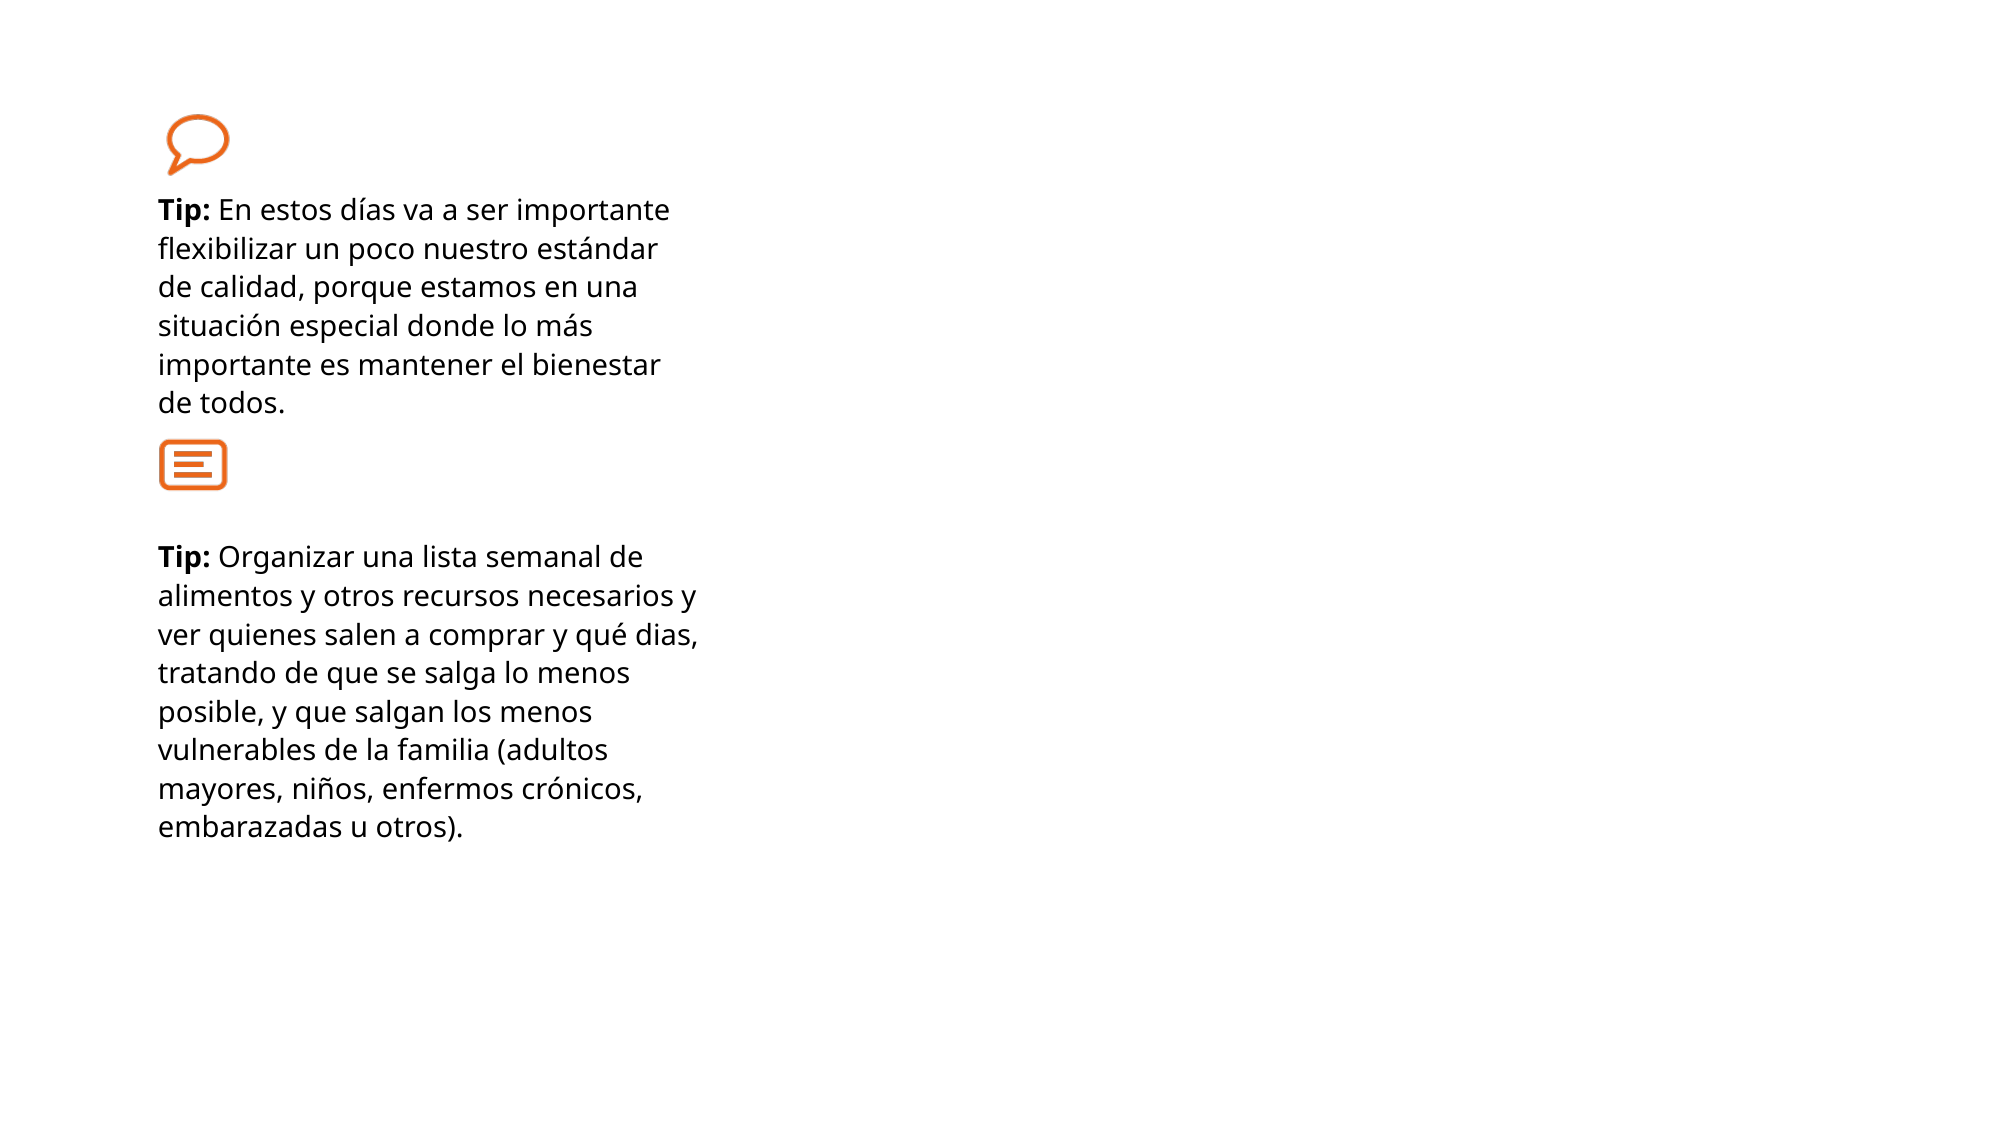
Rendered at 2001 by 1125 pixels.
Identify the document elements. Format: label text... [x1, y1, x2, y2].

text_box Tip: En estos días va a ser importante flexibilizar un poco nuestro estándar de calidad, porque estamos en una situación especial donde lo más importante es mantener el bienestar de todos. Tip: Organizar una lista semanal de alimentos y otros recursos necesarios y ver quienes salen a comprar y qué dias, tratando de que se salga lo menos posible, y que salgan los menos vulnerables de la familia (adultos mayores, niños, enfermos crónicos, embarazadas u otros). [157, 188, 701, 844]
picture [155, 102, 242, 188]
picture [150, 423, 237, 510]
